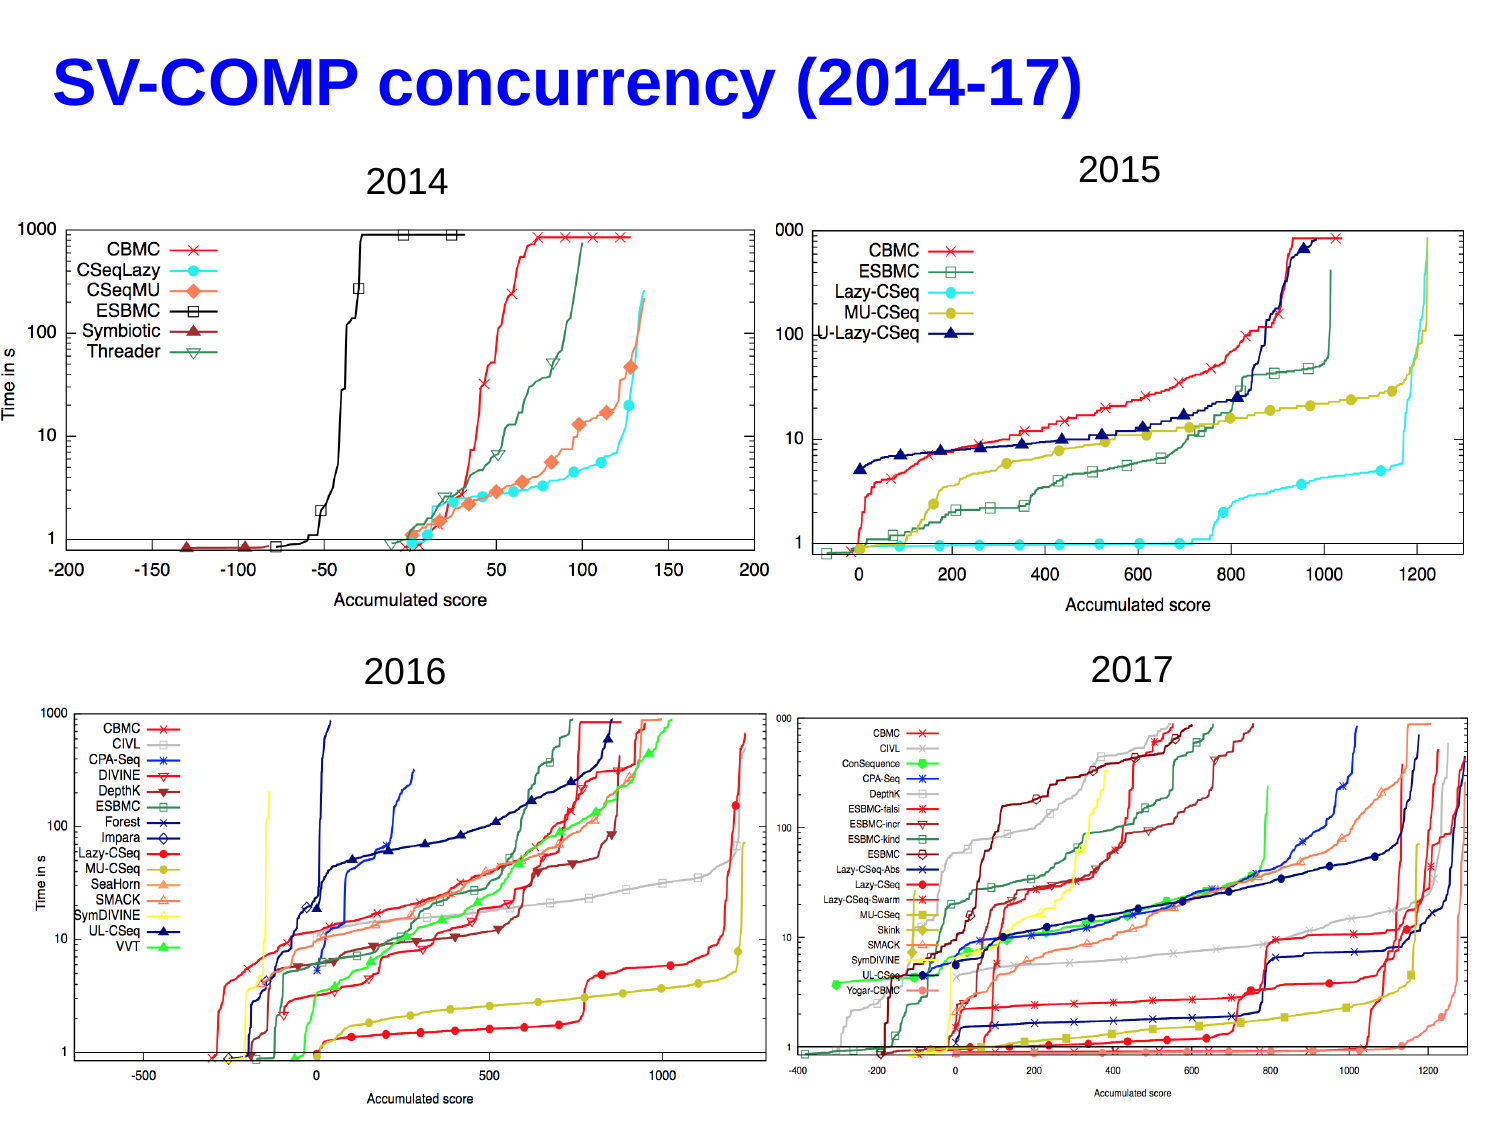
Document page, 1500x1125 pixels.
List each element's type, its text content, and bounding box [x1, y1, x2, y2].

title SV-COMP concurrency (2014-17) [37, 19, 1476, 138]
text_box 2015 [1063, 137, 1177, 198]
picture [0, 219, 1477, 623]
text_box 2014 [350, 149, 464, 210]
picture [28, 699, 1474, 1113]
text_box 2017 [1075, 637, 1189, 698]
text_box 2016 [348, 639, 462, 698]
